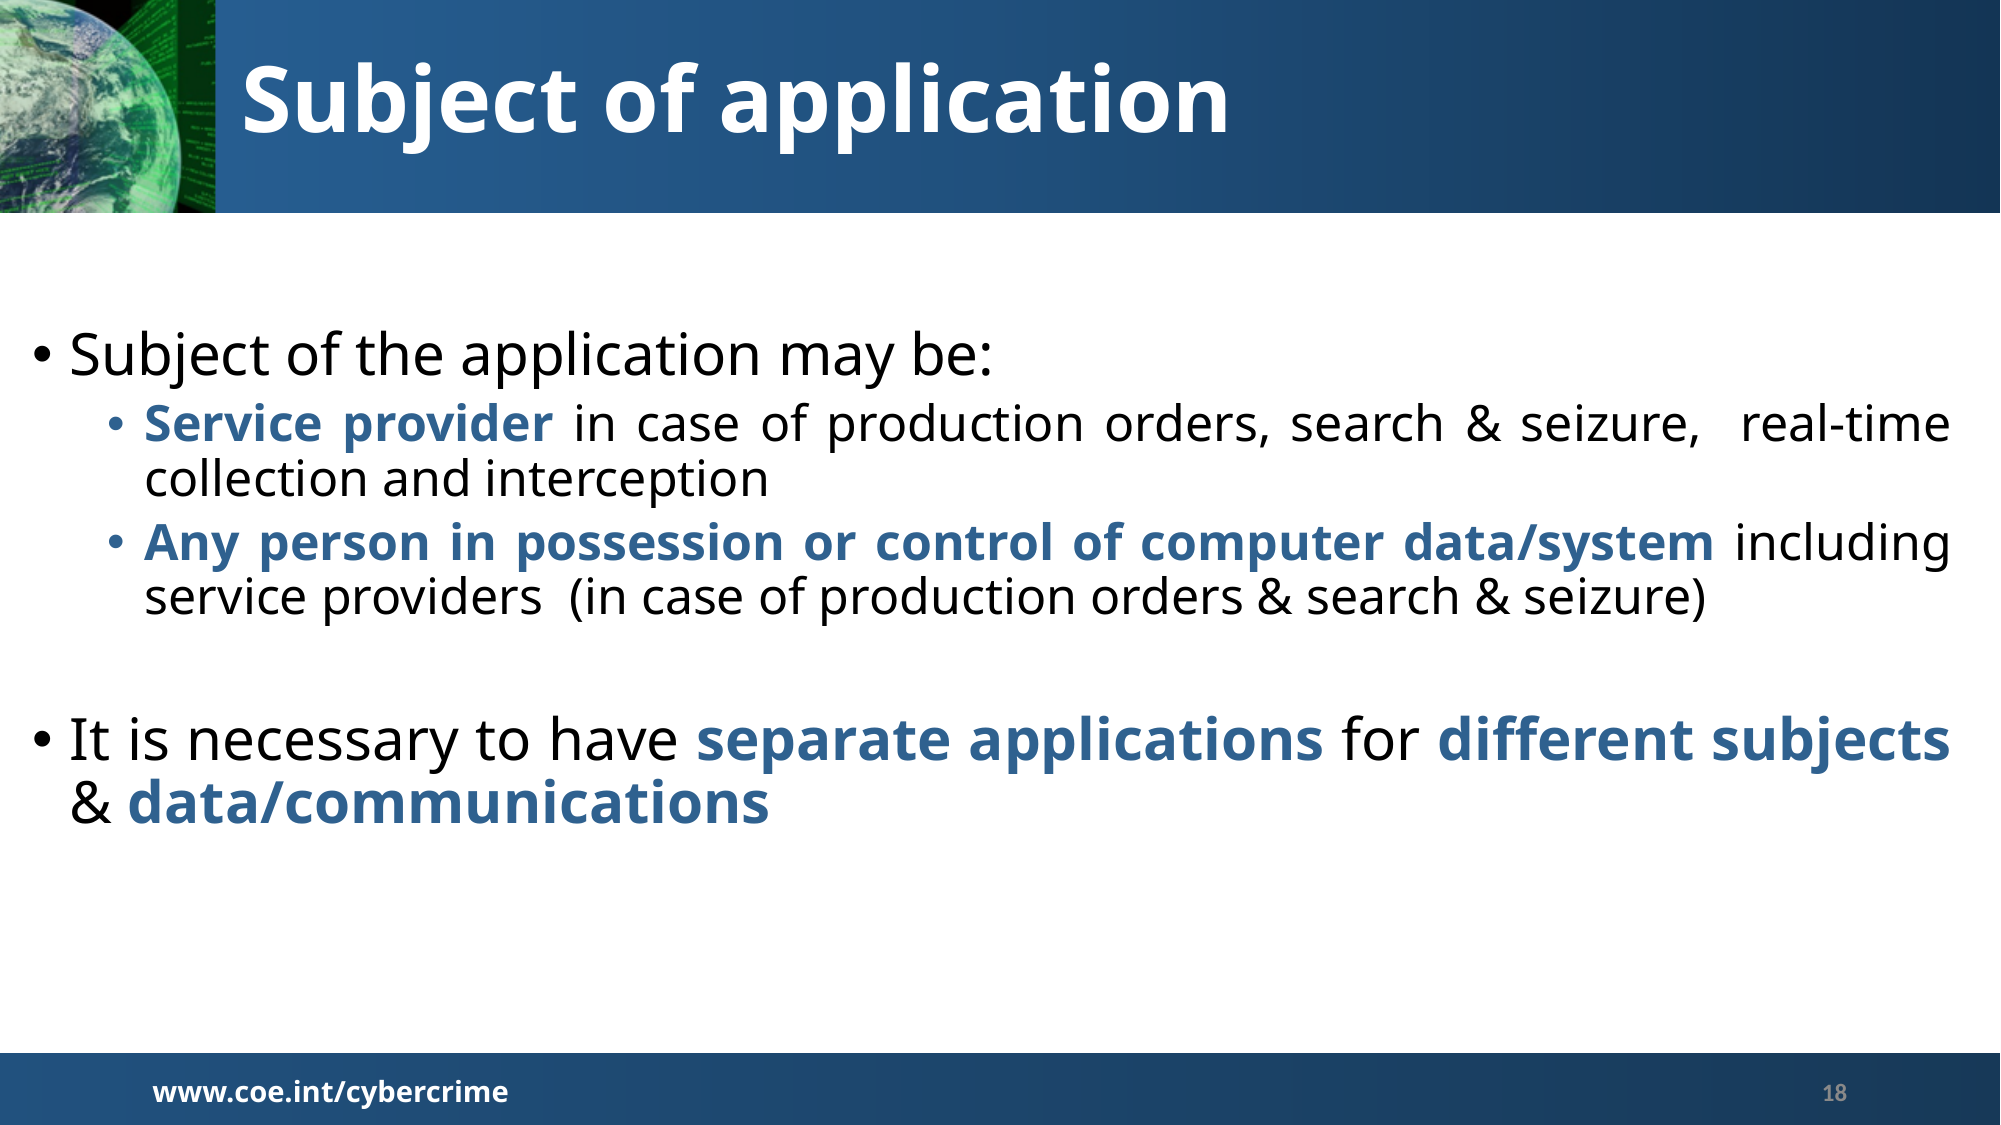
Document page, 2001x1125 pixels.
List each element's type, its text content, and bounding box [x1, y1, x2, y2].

slide_number 18 [1412, 1061, 1863, 1121]
slide_number www.coe.int/cybercrime [137, 1061, 588, 1121]
list Subject of the application may be: Service provider in case of production orders, search & seizure, real-time collection and interception Any person in possession or control of computer data/system including service providers (in case of production orders & search & seizure) It is necessary to have separate applications for different subjects & data/communications [17, 227, 1968, 1026]
title Subject of application [226, 28, 1952, 178]
picture [0, 0, 2000, 213]
